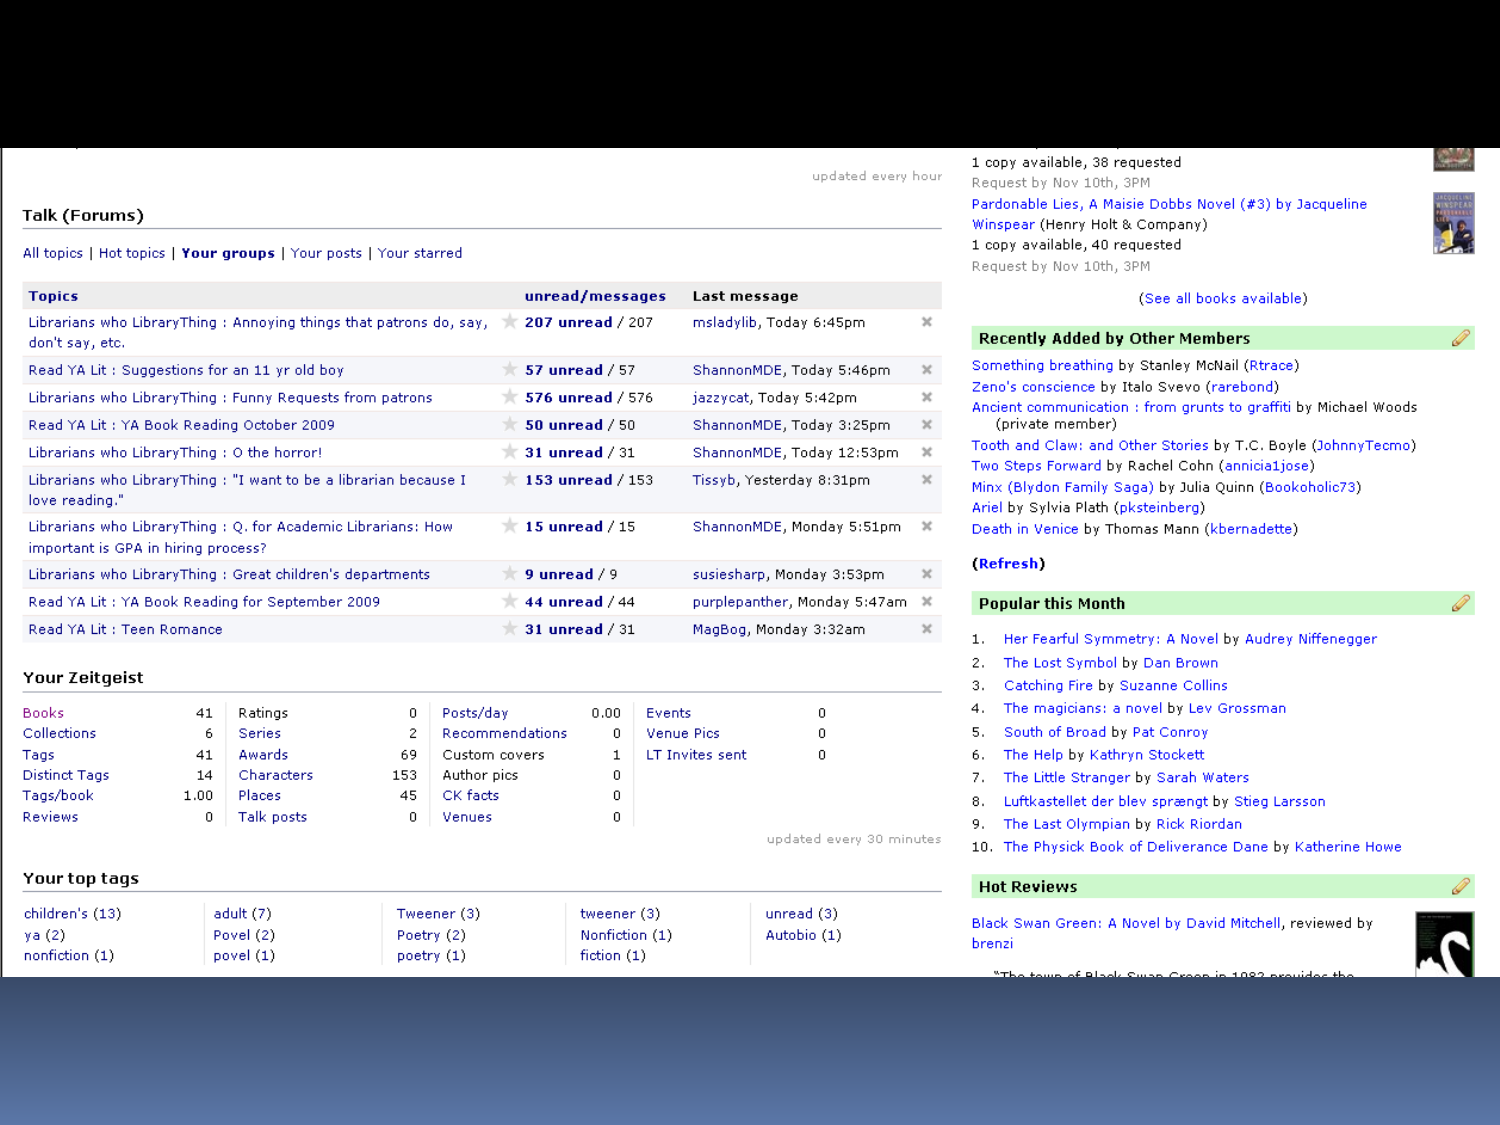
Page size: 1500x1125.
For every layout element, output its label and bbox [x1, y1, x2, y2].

picture [0, 148, 1500, 977]
